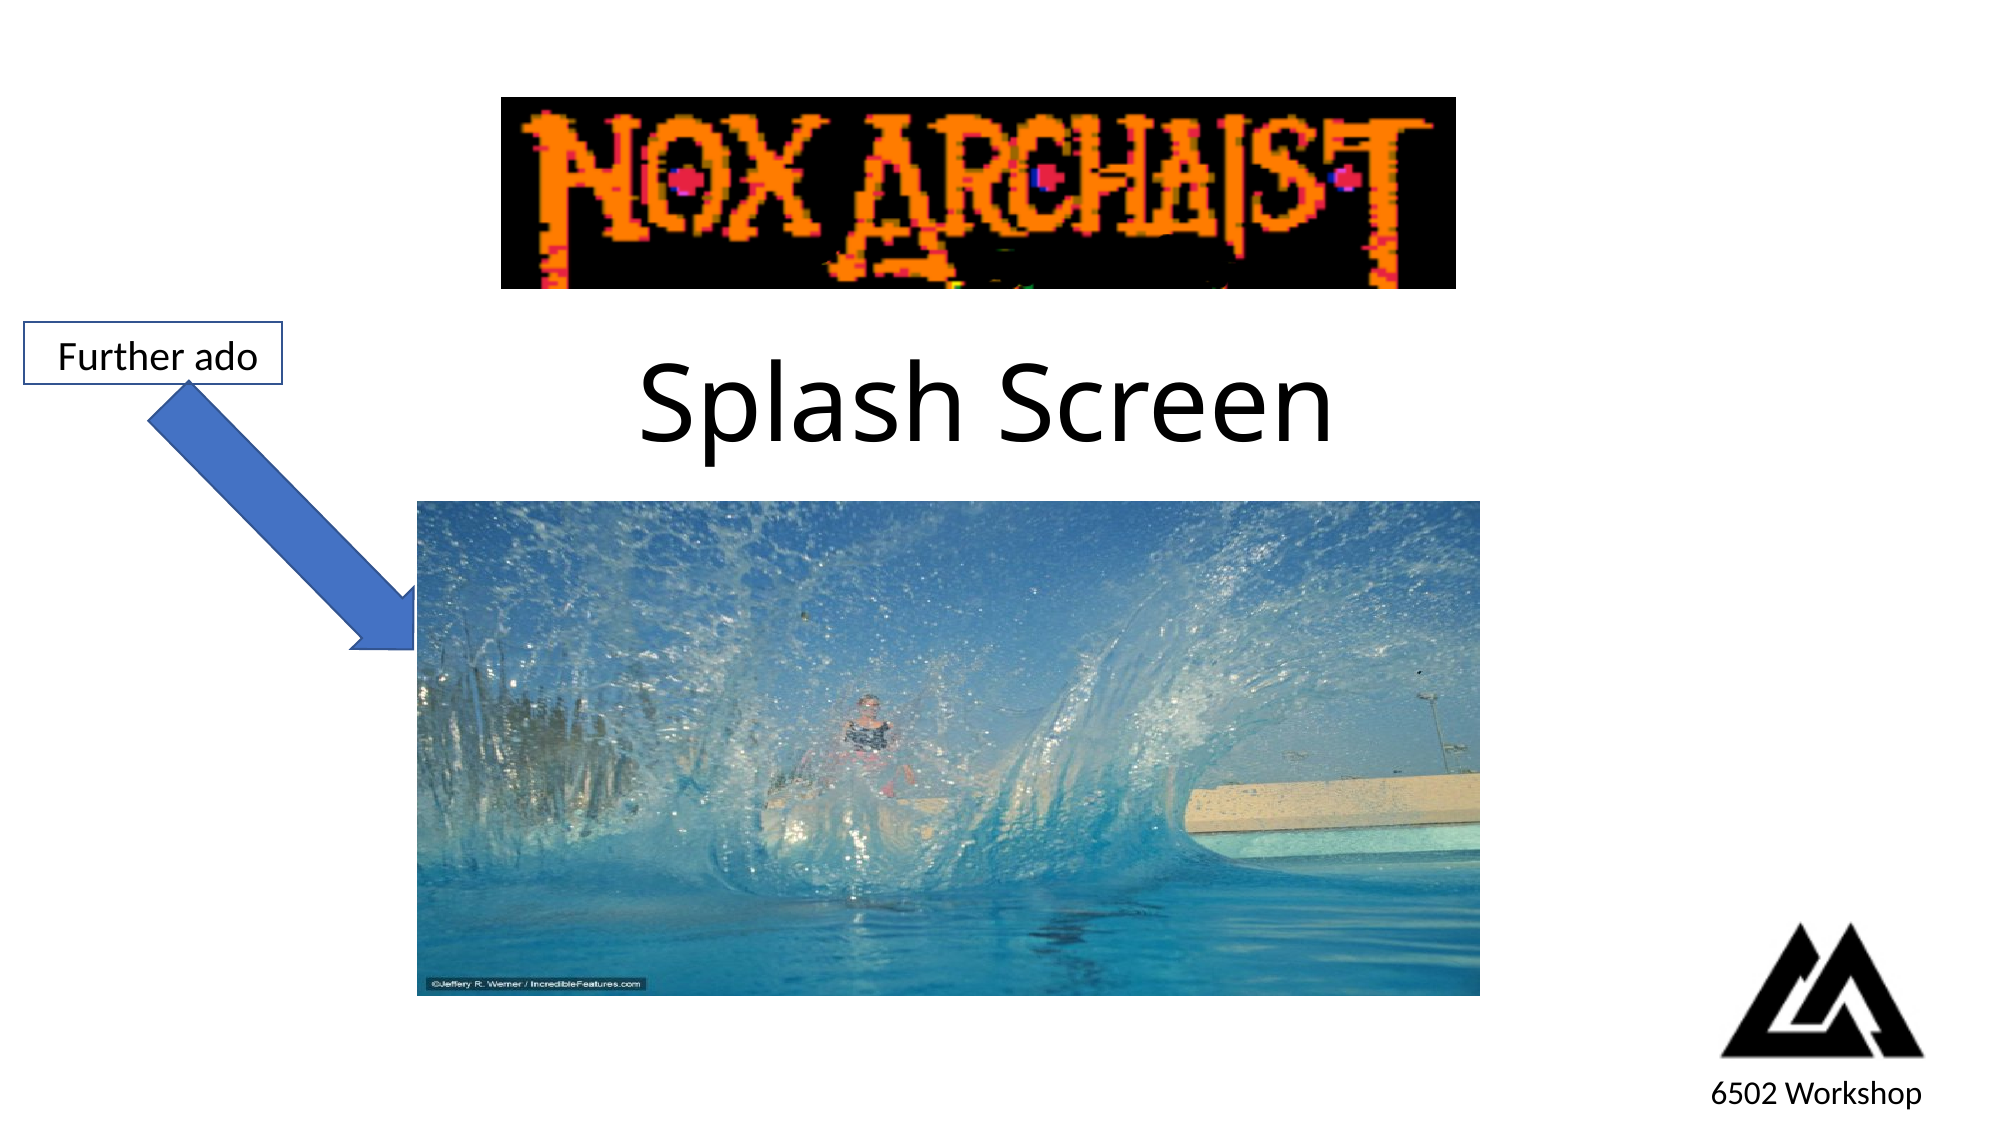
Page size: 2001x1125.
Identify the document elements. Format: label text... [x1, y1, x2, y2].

text_box [23, 321, 283, 385]
title Splash Screen [89, 340, 1886, 718]
picture [417, 501, 1480, 996]
text_box Further ado [43, 321, 287, 387]
picture [1718, 920, 1928, 1061]
picture [501, 97, 1456, 289]
text_box [146, 387, 415, 651]
text_box 6502 Workshop [1695, 1063, 1994, 1119]
